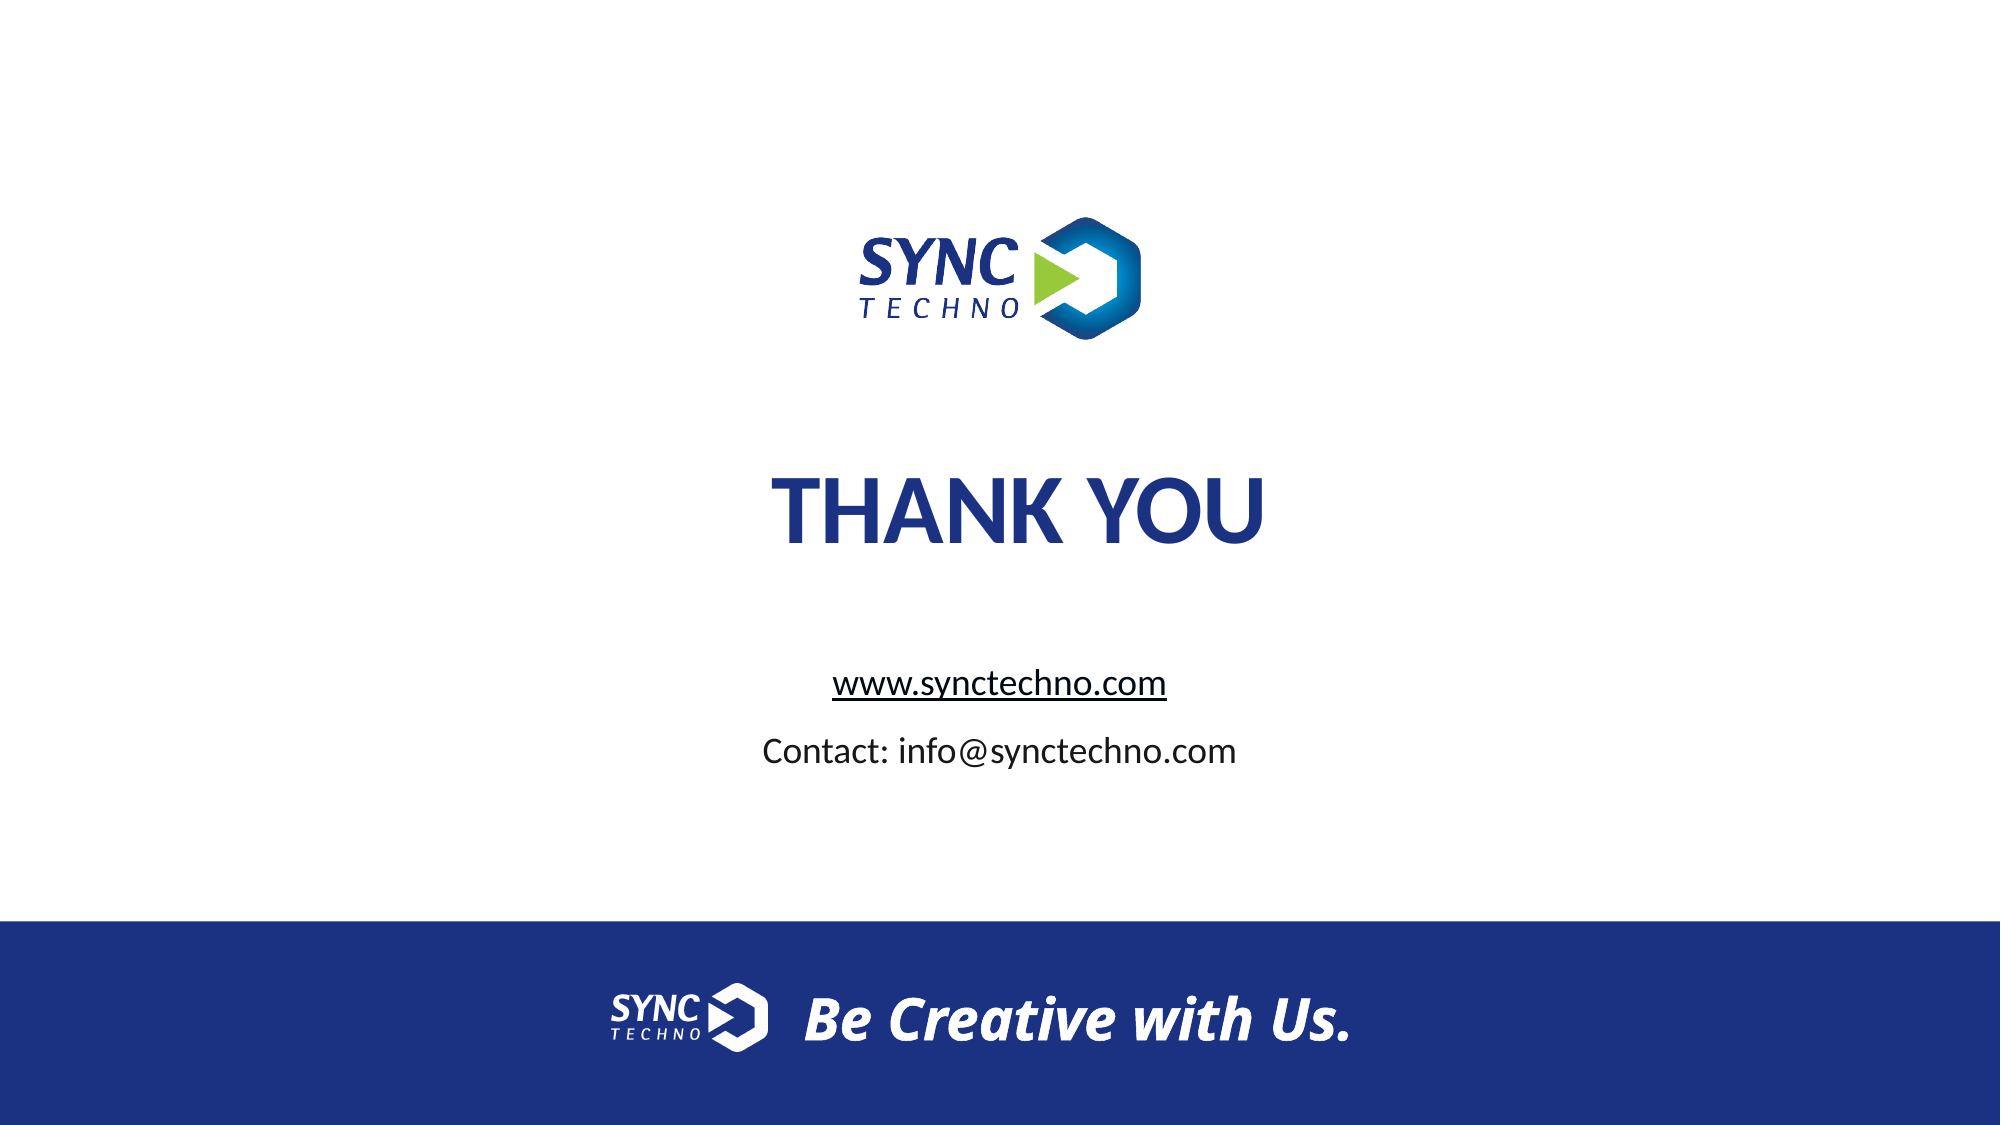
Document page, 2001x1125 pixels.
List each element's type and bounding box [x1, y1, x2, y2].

picture [859, 217, 1141, 340]
picture [611, 983, 768, 1052]
